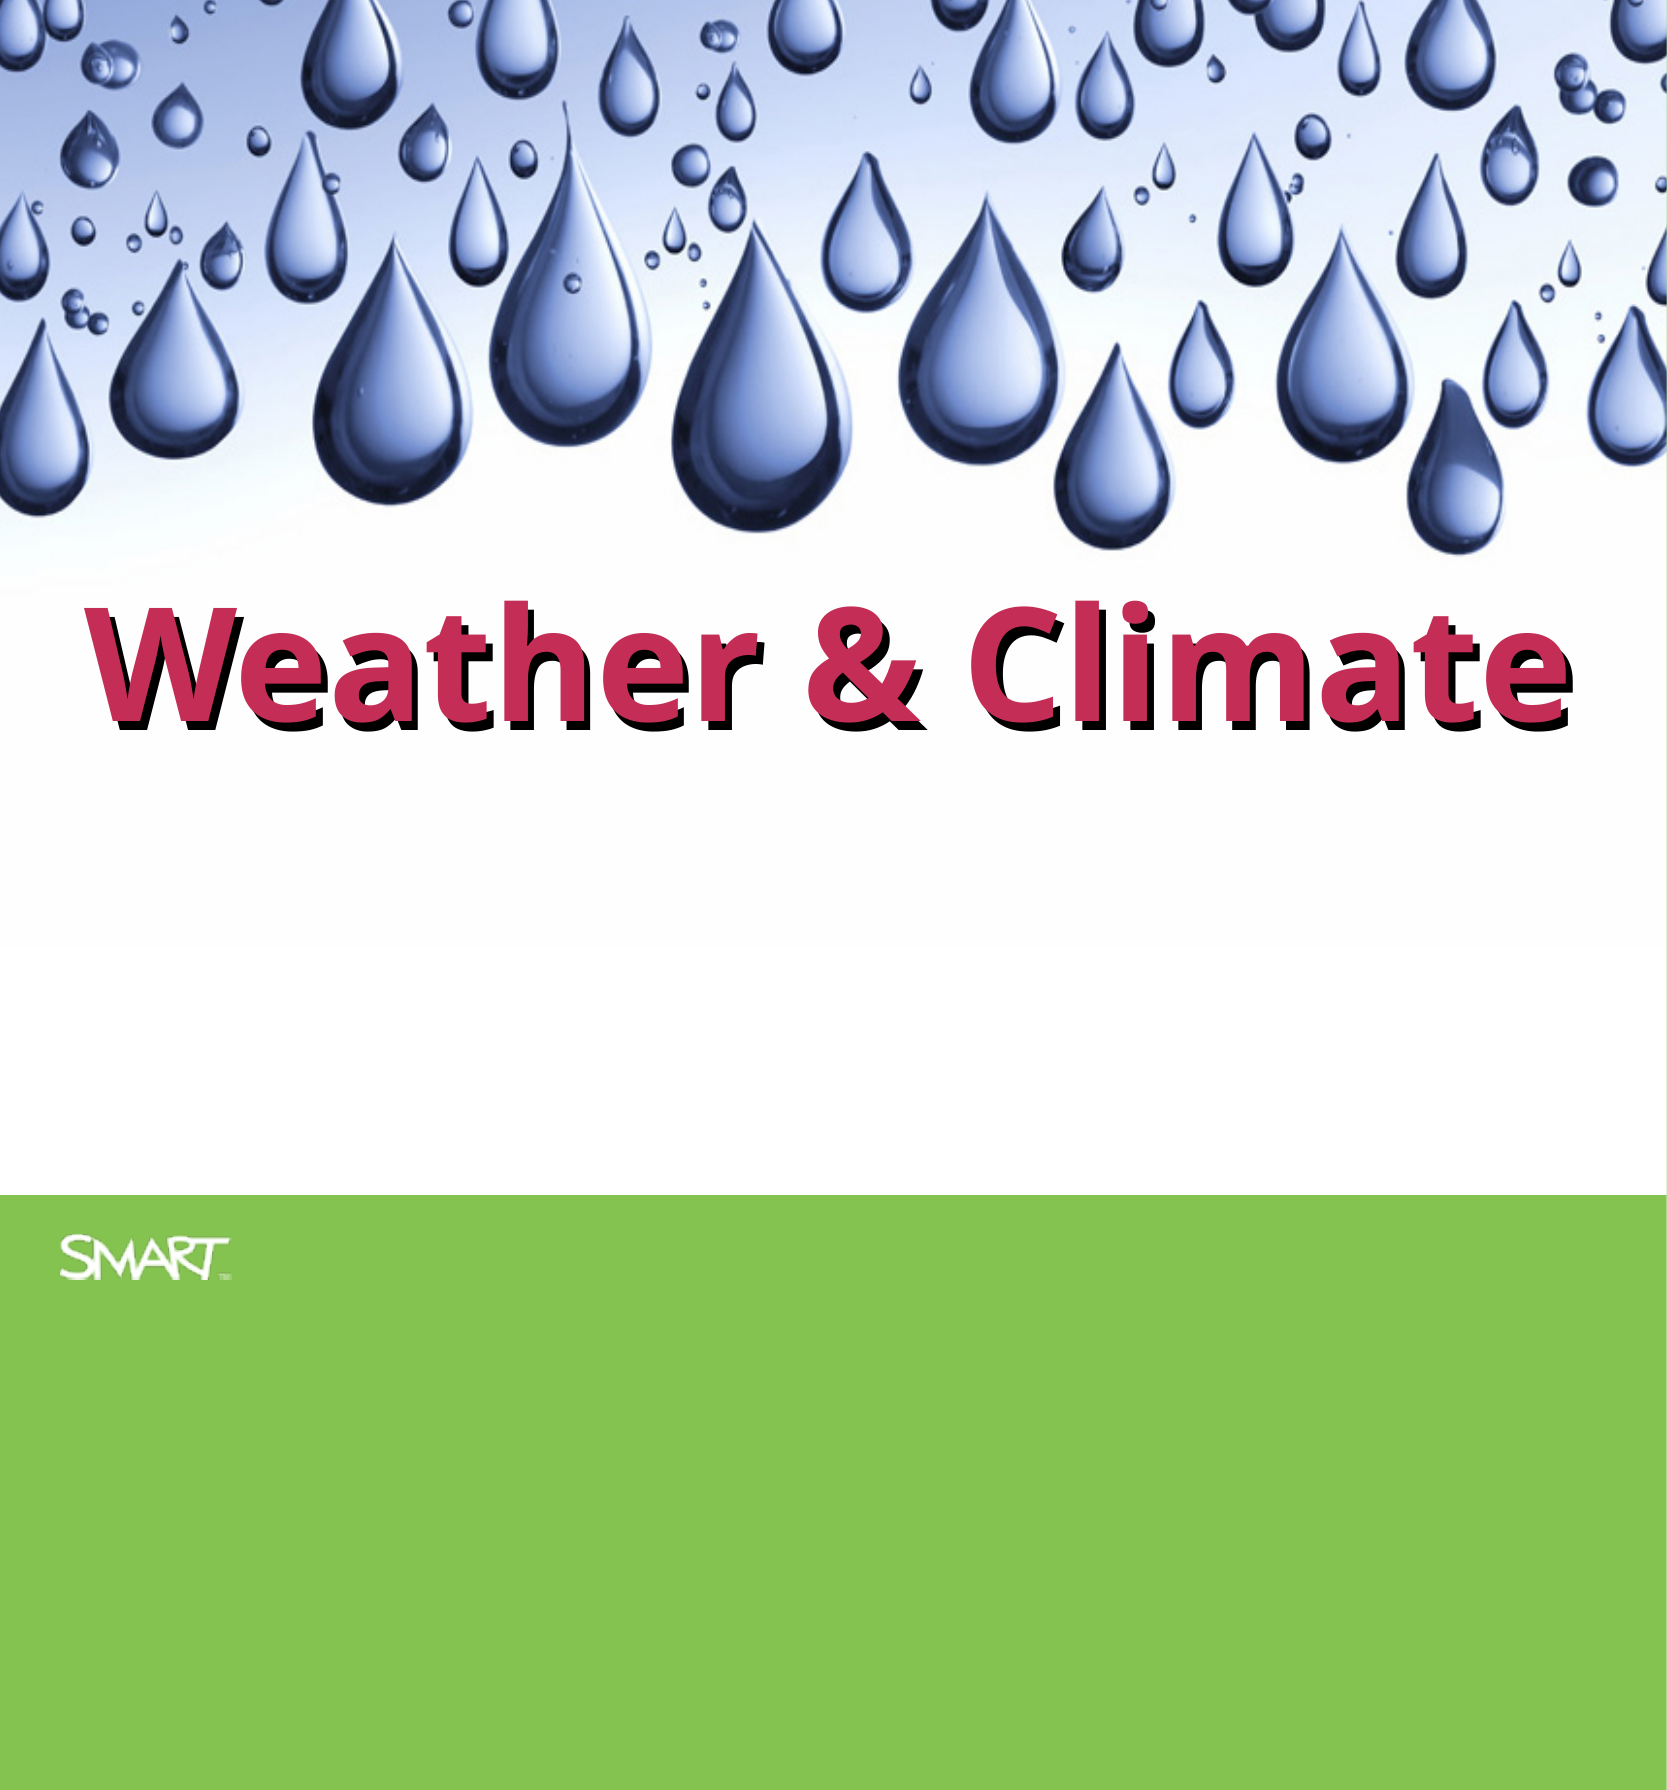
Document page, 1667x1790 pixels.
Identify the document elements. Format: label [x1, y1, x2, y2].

picture [60, 1232, 232, 1280]
text_box [16, 555, 1649, 772]
picture [0, 0, 1667, 1195]
